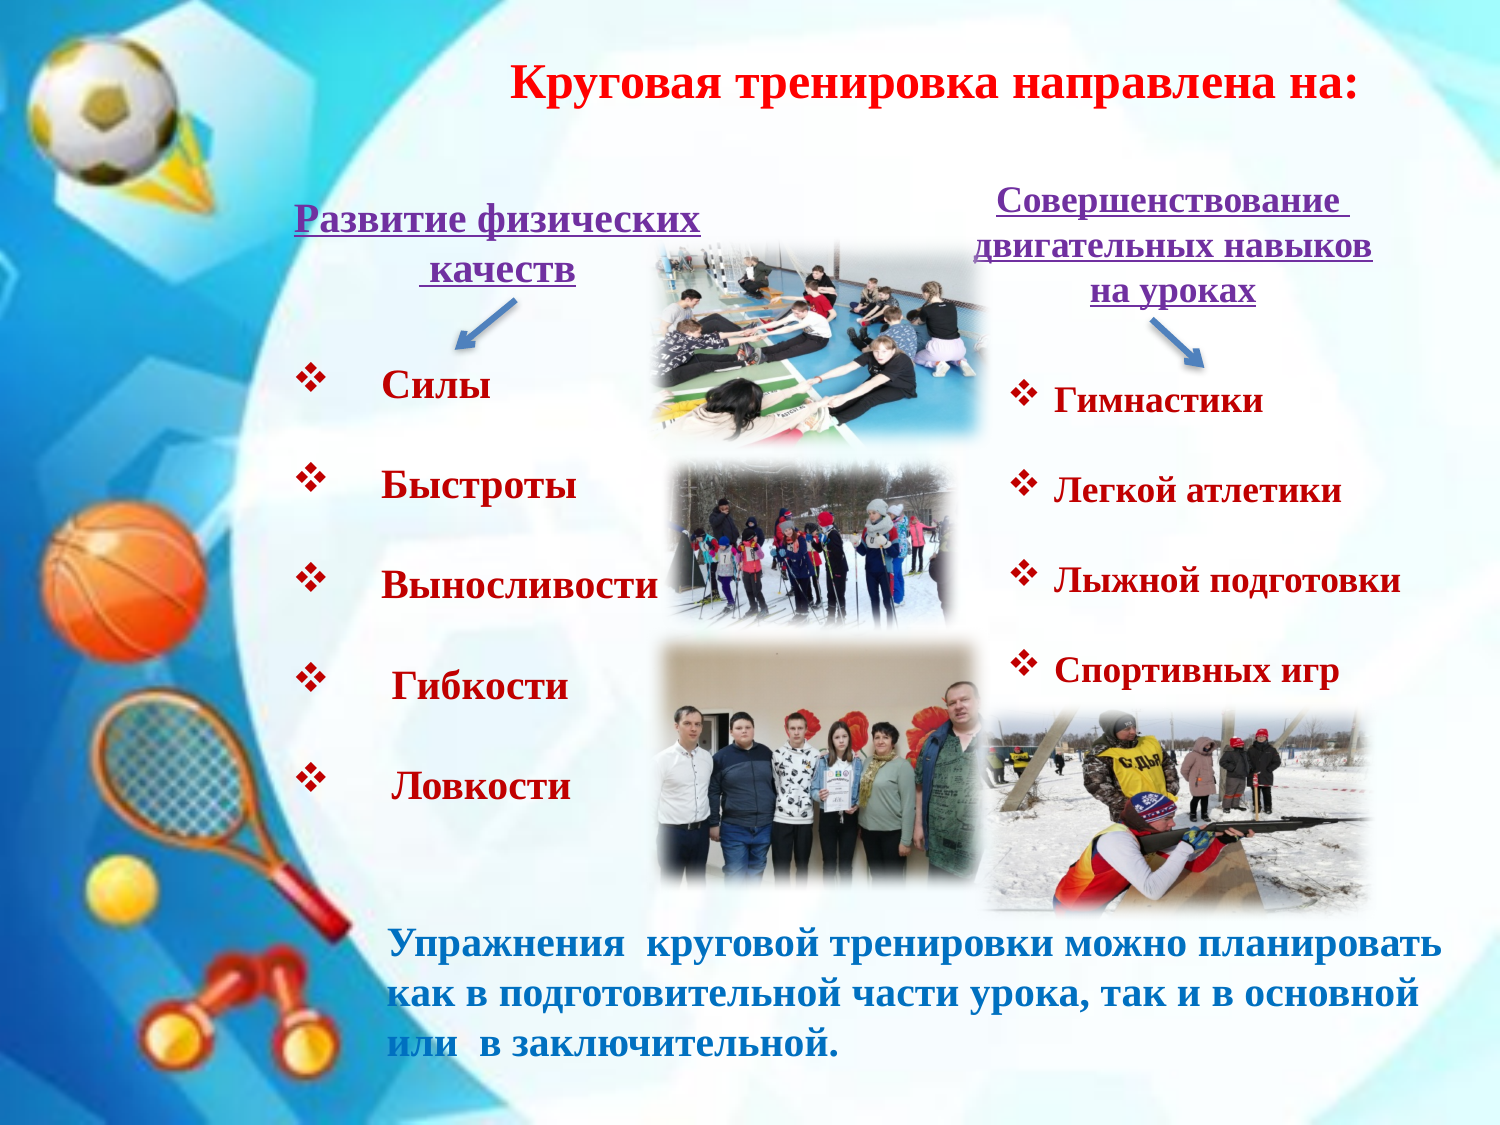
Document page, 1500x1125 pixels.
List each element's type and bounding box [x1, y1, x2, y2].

picture [0, 0, 1500, 1125]
text_box [454, 299, 516, 351]
text_box [1151, 318, 1205, 369]
